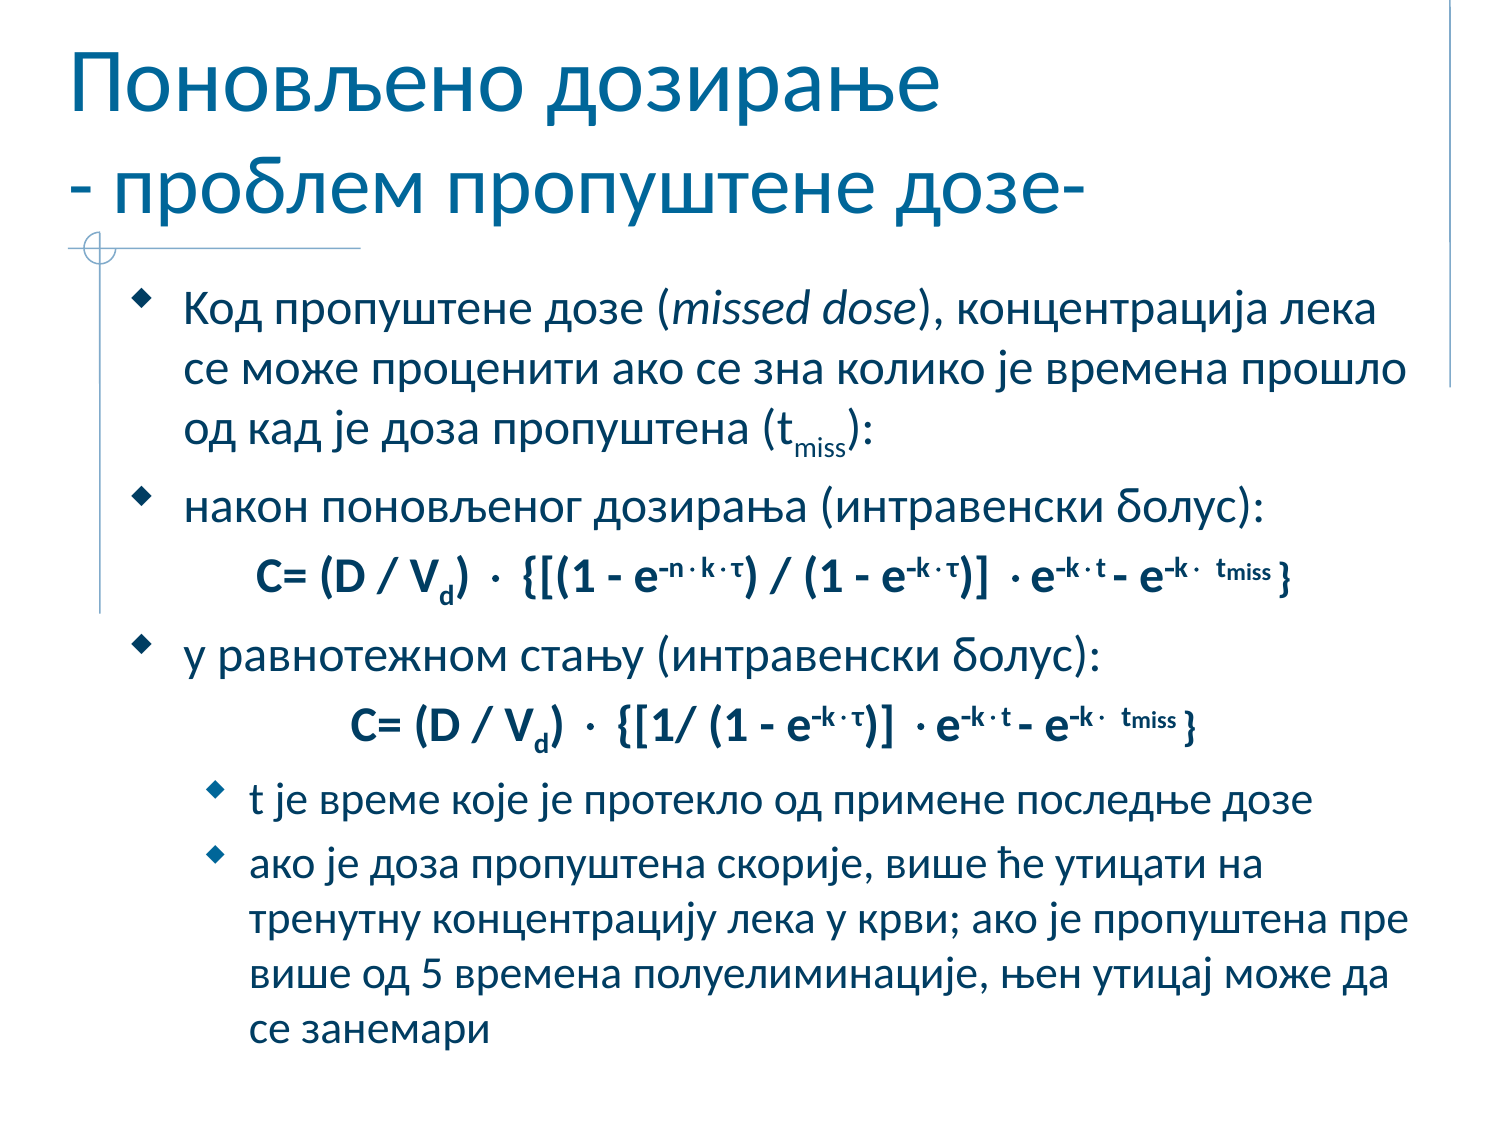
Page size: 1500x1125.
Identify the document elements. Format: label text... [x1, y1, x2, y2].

list Koд пропуштене дозе (missed dose), концентрација лека се може проценити ако се зна колико је времена прошло од кад је доза пропуштена (tmiss): након поновљеног дозирања (интравенски болус): C= (D / Vd)  {[(1 - enkτ) / (1 - ekτ)] ekt - ek tmiss } у равнотежном стању (интравенски болус): C= (D / Vd)  {[1/ (1 - ekτ)] ekt - ek tmiss } t је време које је протекло од примене последње дозе ако је доза пропуштена скорије, више ће утицати на тренутну концентрацију лека у крви; ако је пропуштена пре више од 5 времена полуелиминације, њен утицај може да се занемари [111, 266, 1436, 1024]
title Поновљено дозирање - проблем пропуштене дозе- [52, 49, 1436, 238]
